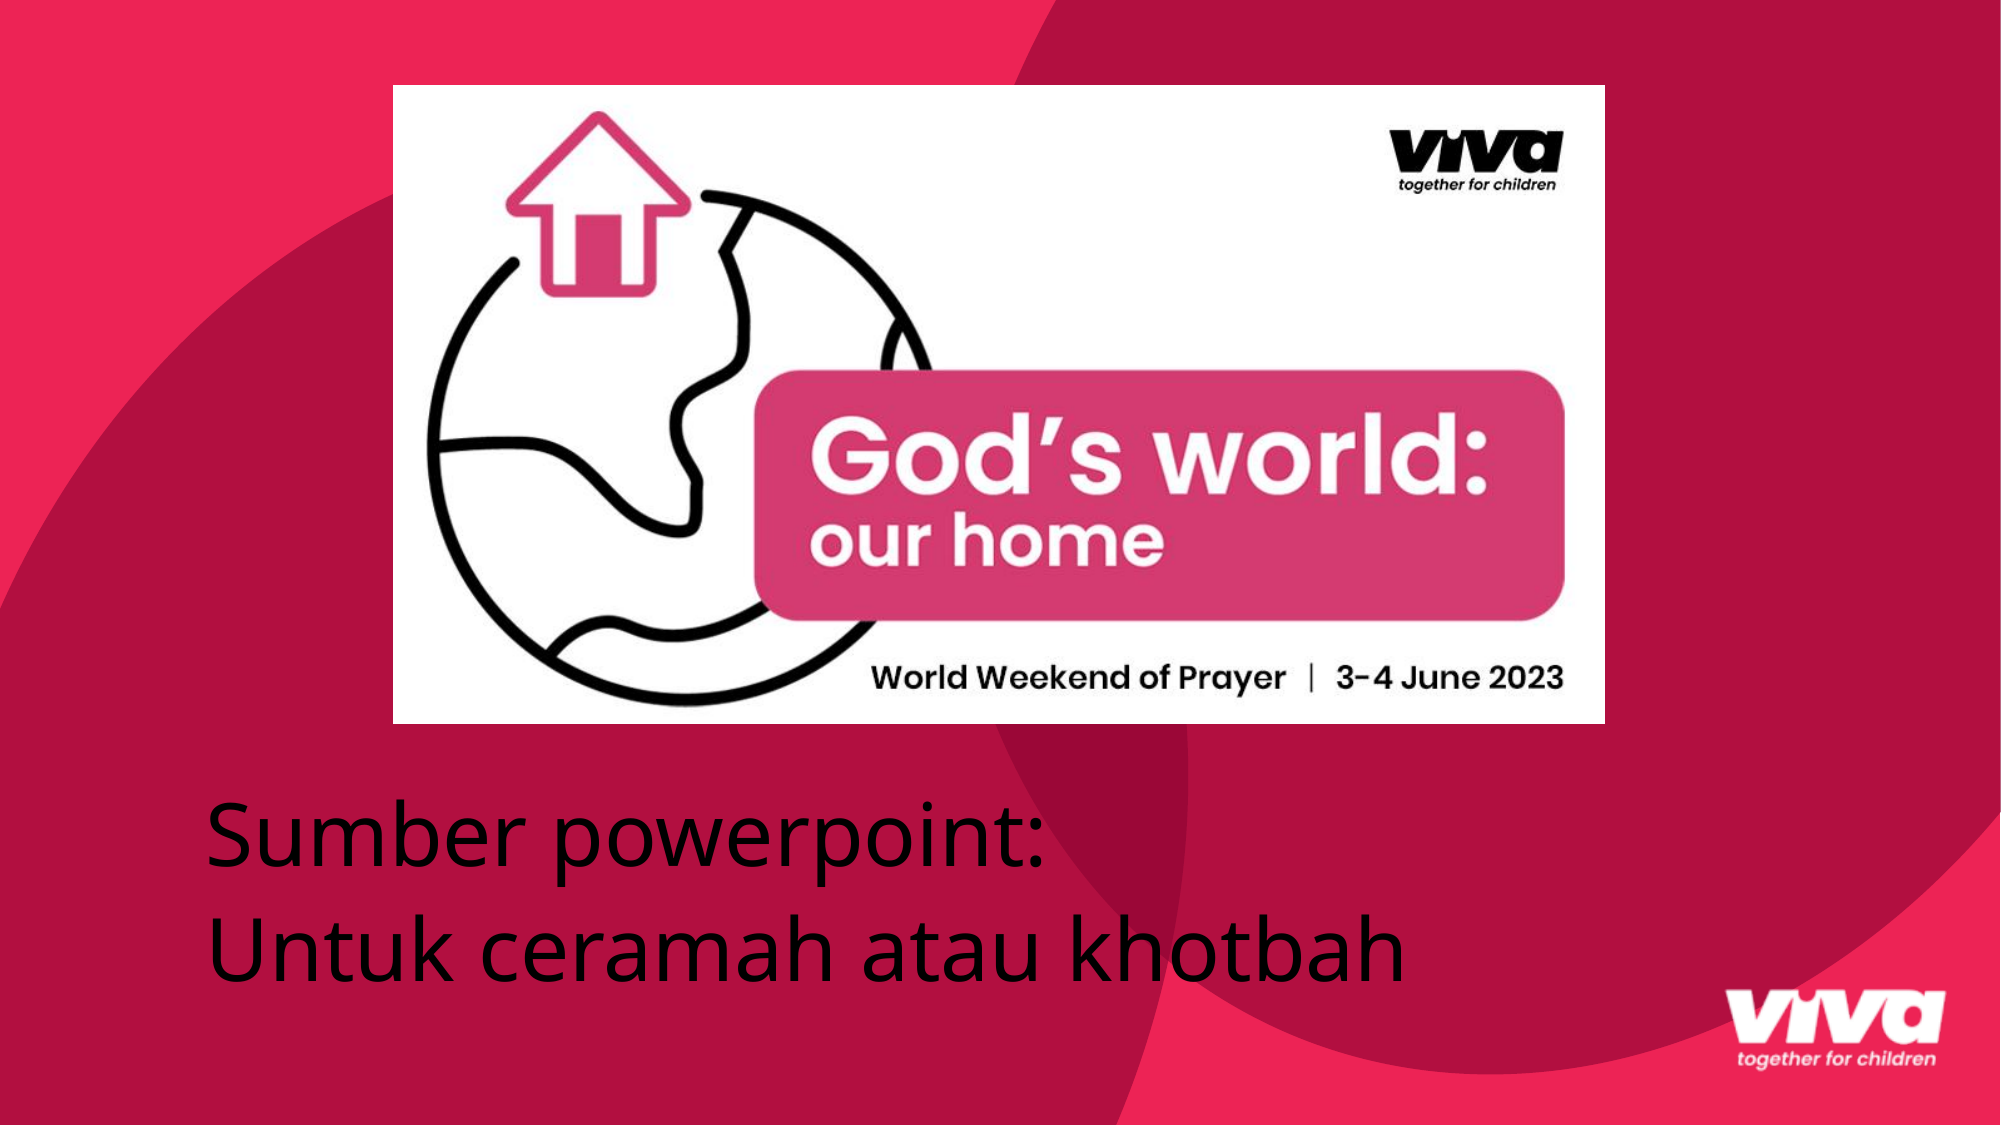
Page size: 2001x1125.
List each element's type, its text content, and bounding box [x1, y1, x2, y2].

list Sumber powerpoint: Untuk ceramah atau khotbah [190, 783, 1721, 934]
picture [1672, 936, 2000, 1125]
picture [393, 85, 1605, 724]
